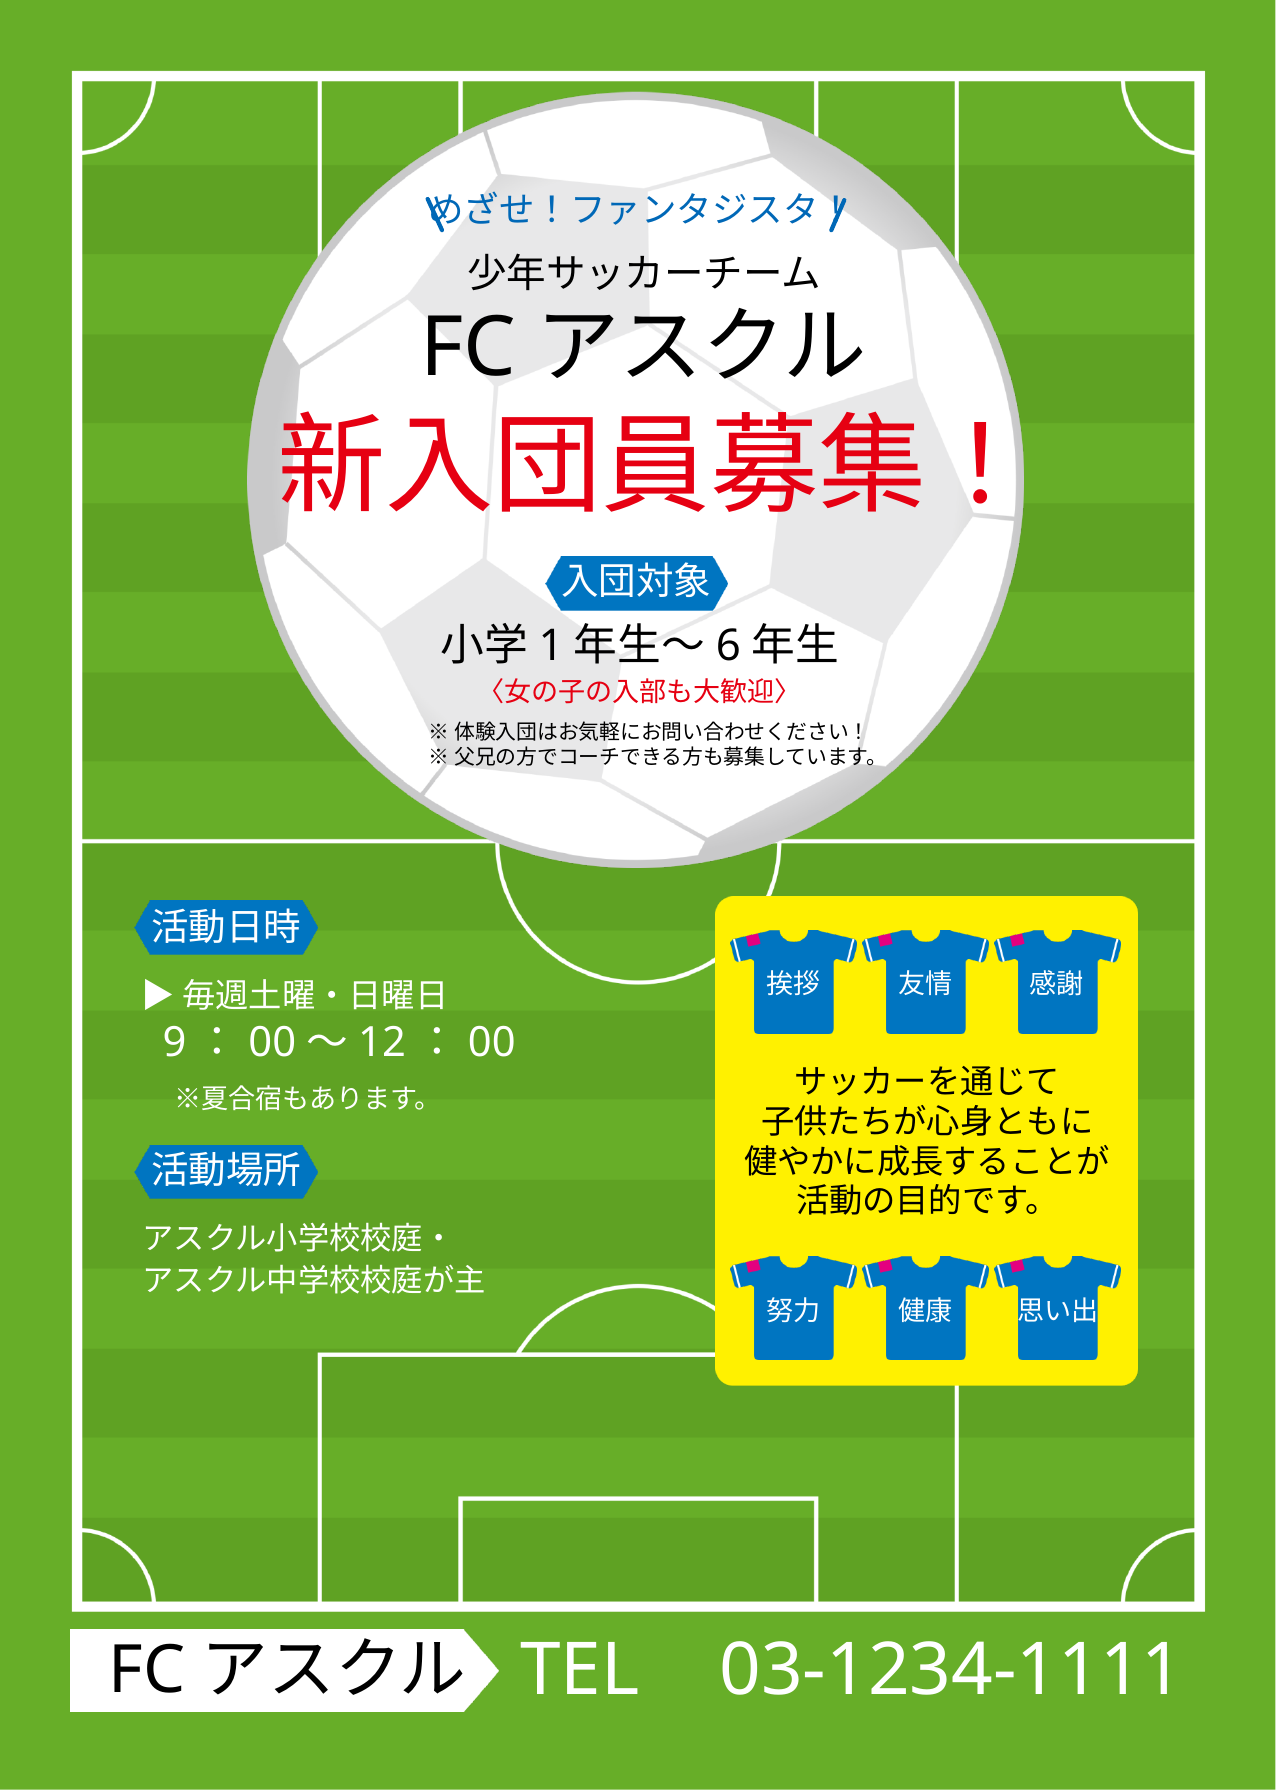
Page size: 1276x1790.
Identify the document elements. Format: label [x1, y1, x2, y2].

text_box [427, 198, 442, 231]
picture [0, 0, 1276, 1790]
text_box [831, 200, 845, 231]
